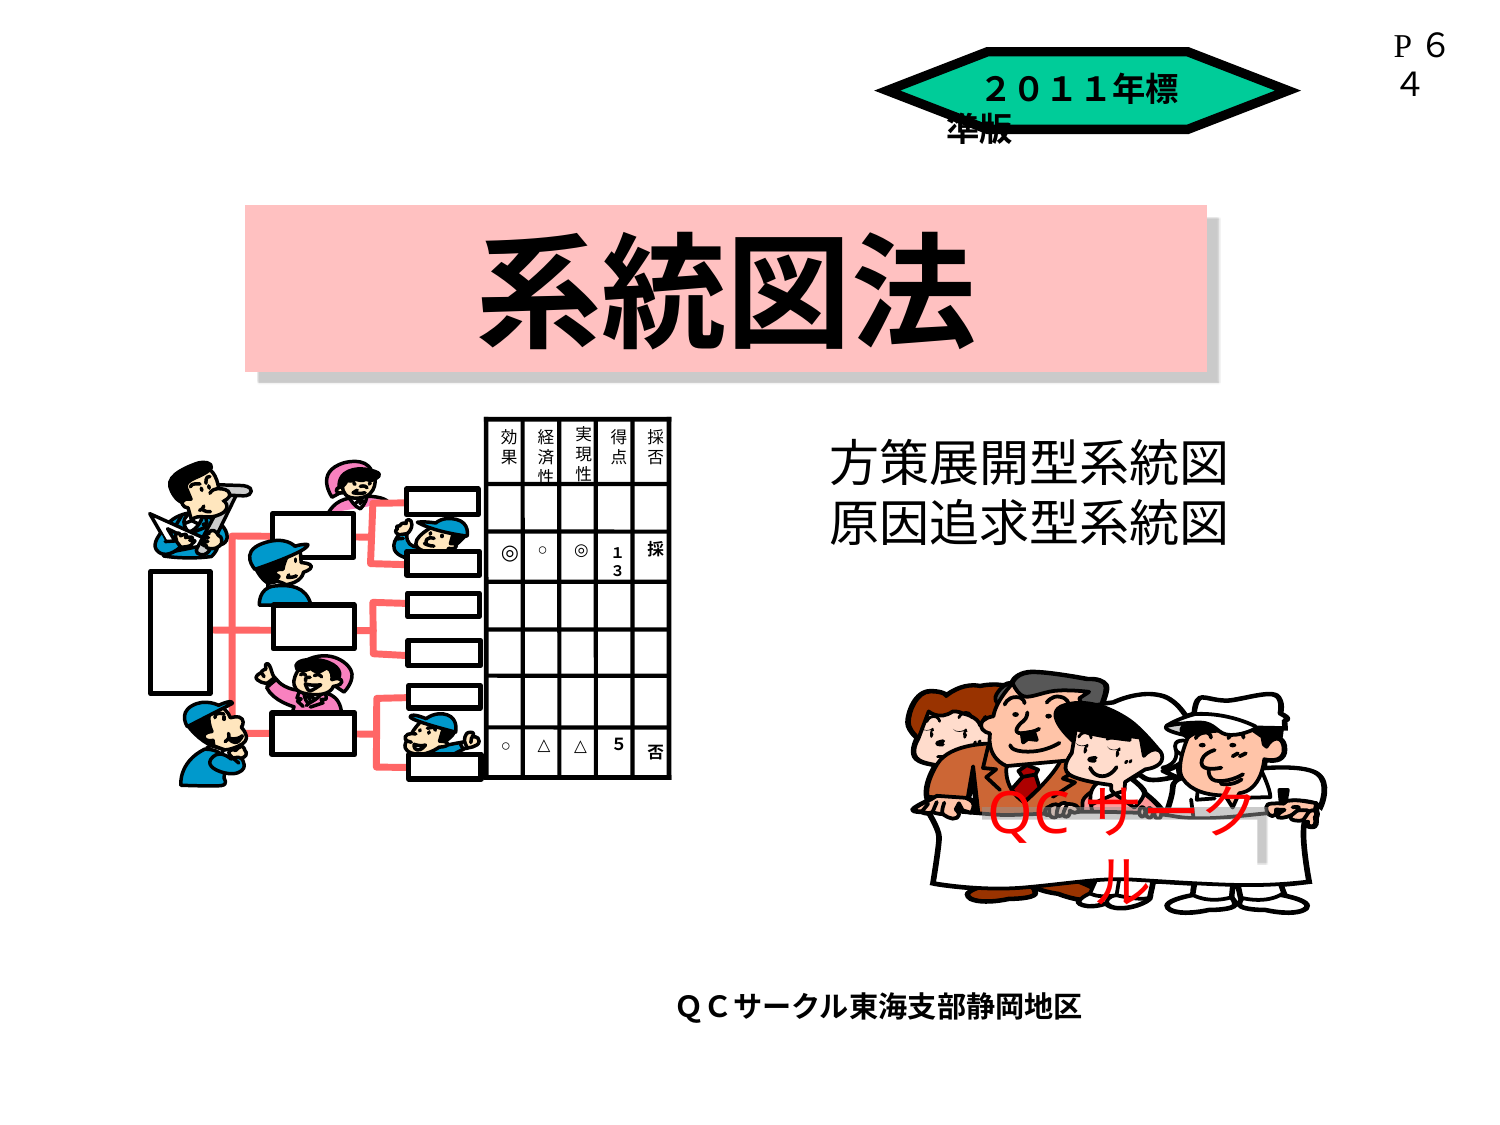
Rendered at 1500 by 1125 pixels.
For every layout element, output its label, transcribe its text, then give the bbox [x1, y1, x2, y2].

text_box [903, 667, 1335, 918]
text_box ＱＣサークル東海支部静岡地区 [480, 980, 1337, 1031]
text_box [799, 421, 1169, 472]
text_box P６４ [1378, 16, 1500, 111]
text_box 系統図法 [246, 206, 1207, 371]
text_box 方策展開型系統図 原因追求型系統図 [814, 424, 1366, 559]
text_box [147, 416, 670, 789]
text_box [886, 51, 1289, 130]
